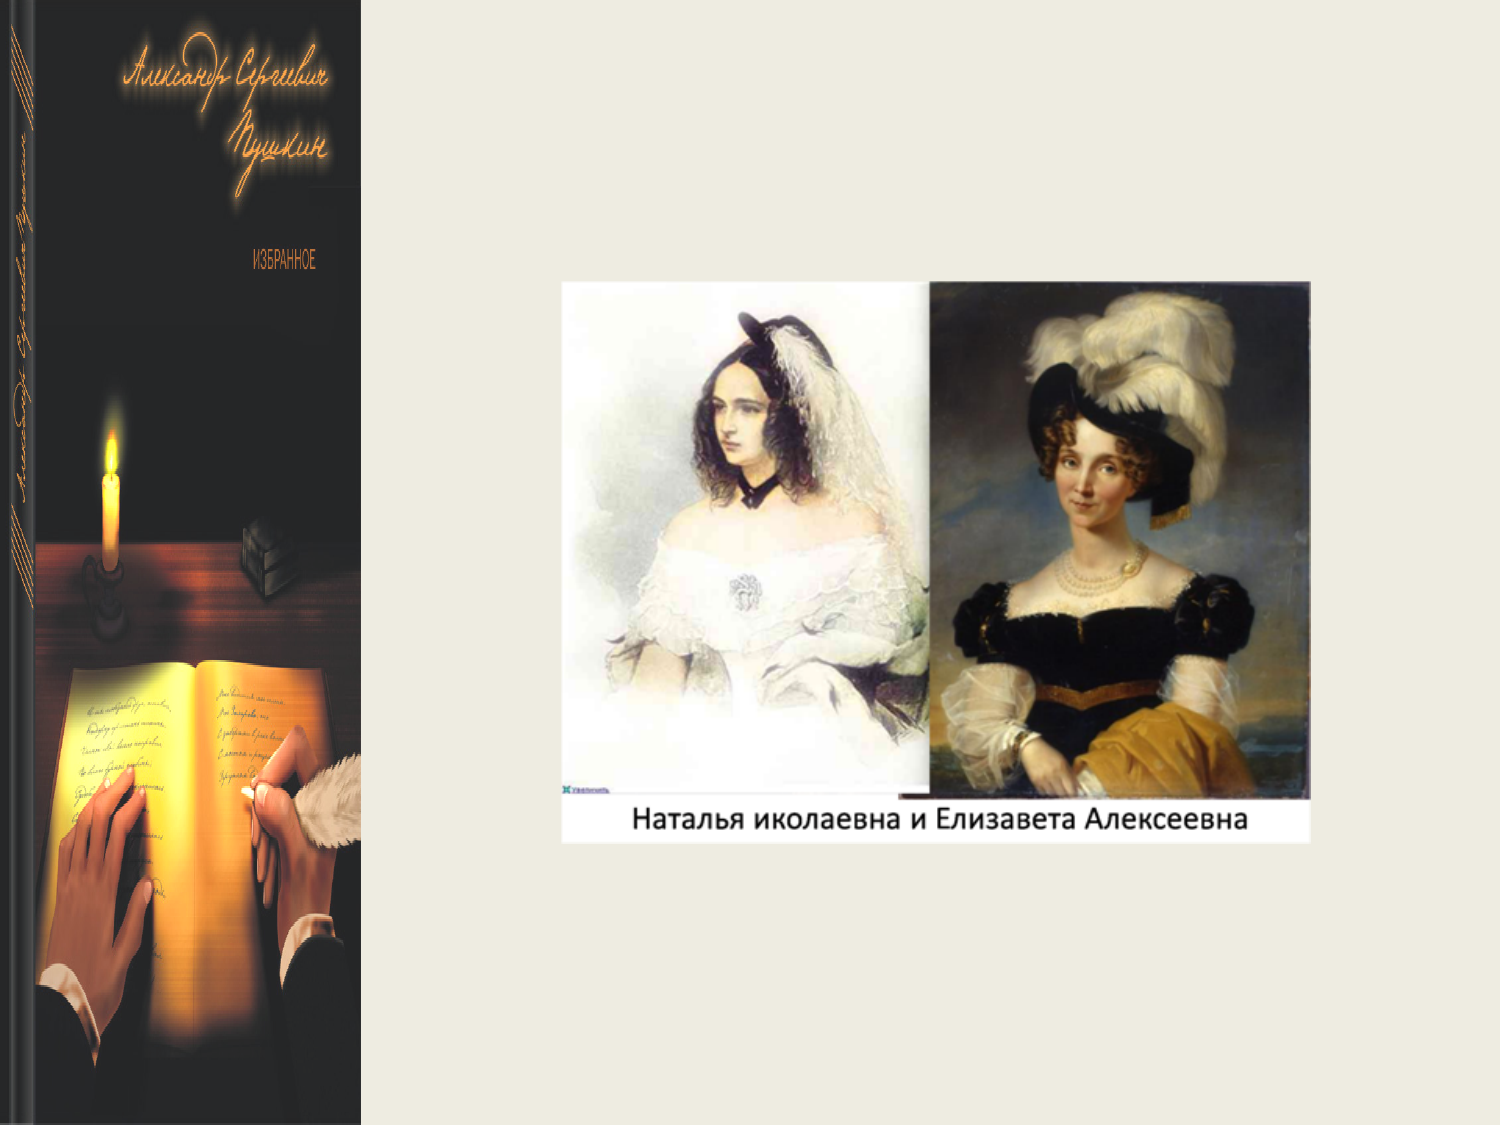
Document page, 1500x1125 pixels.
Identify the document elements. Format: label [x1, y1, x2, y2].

picture [560, 281, 1312, 844]
picture [0, 0, 361, 1125]
